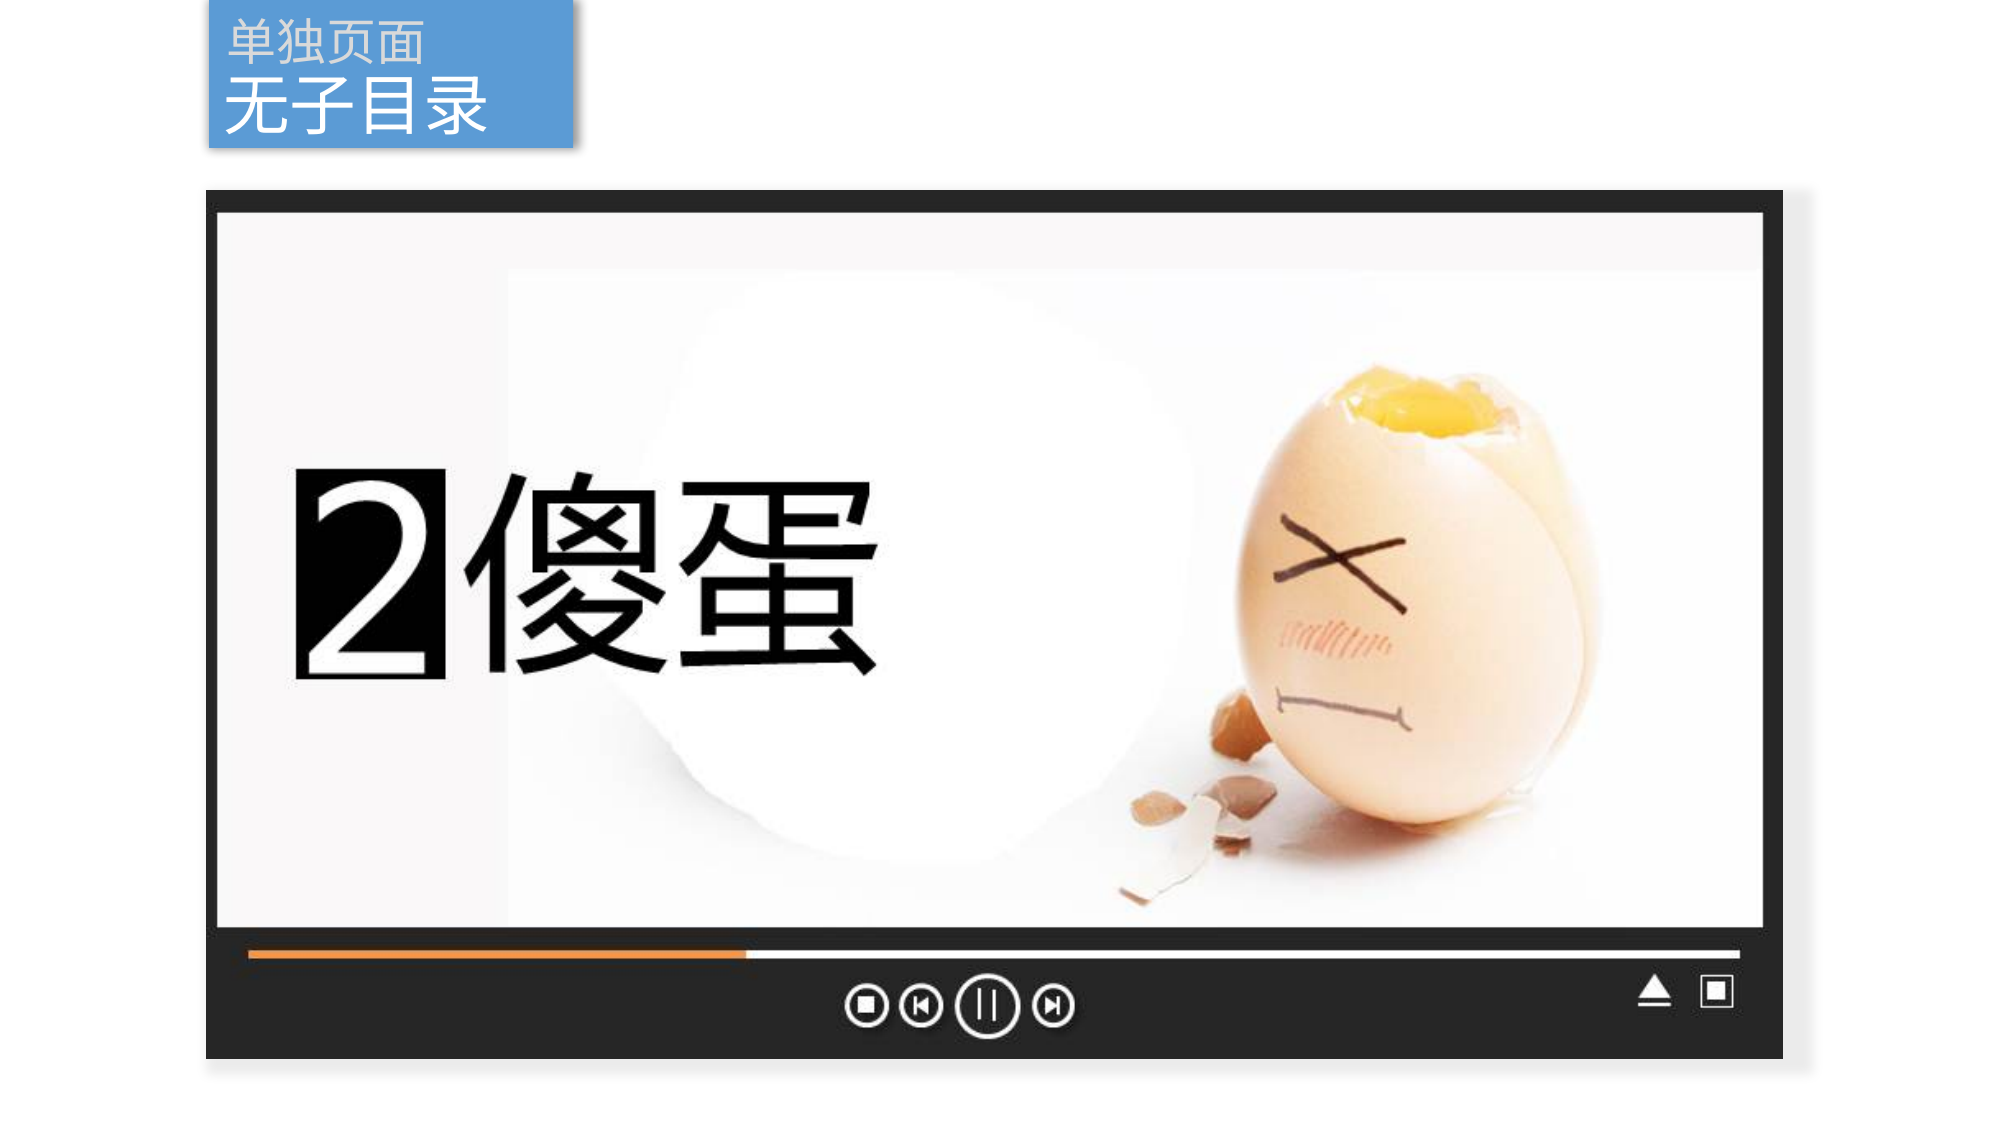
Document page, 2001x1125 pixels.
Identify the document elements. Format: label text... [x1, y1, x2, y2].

picture [206, 190, 1783, 1059]
text_box 单独页面 [212, 2, 442, 78]
text_box [208, 0, 574, 149]
text_box 无子目录 [208, 55, 506, 150]
